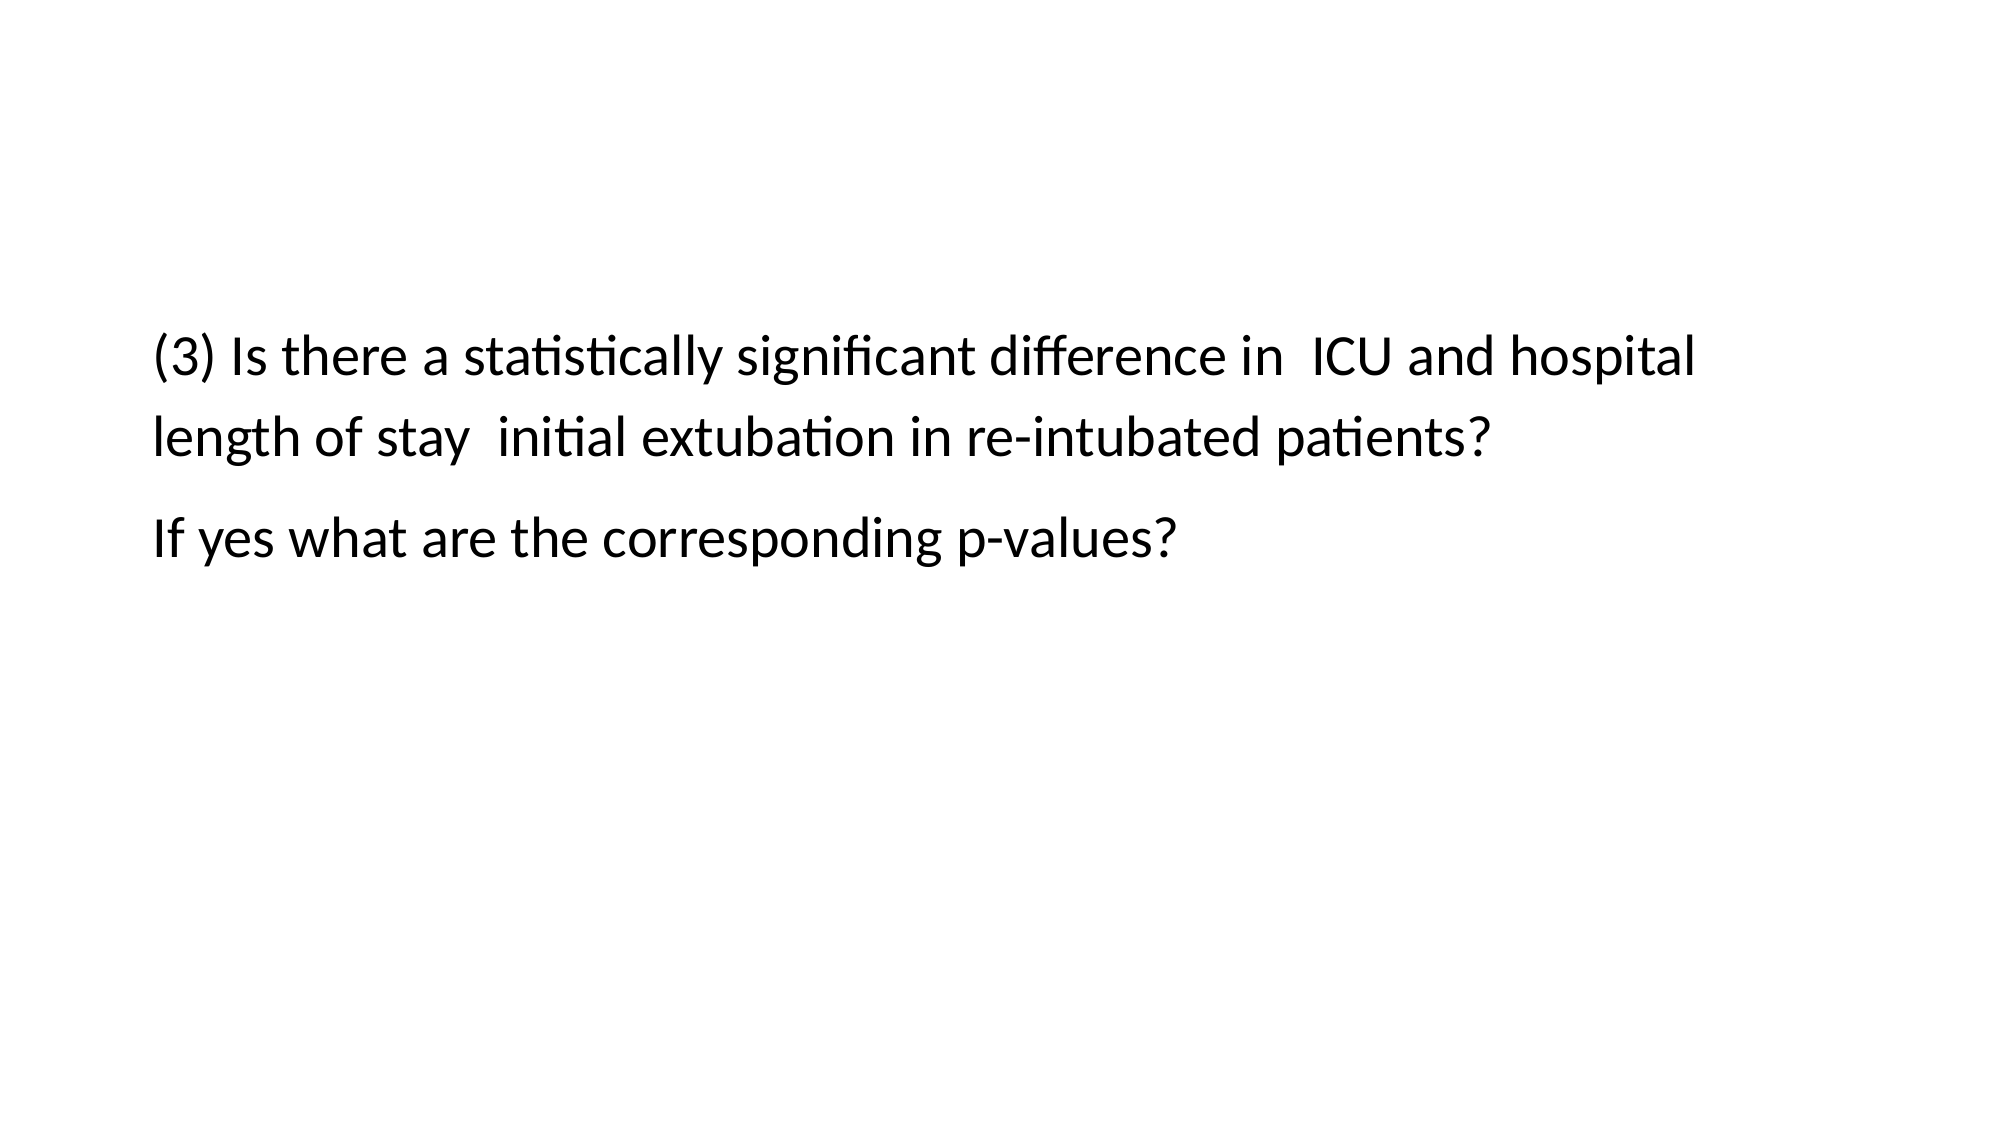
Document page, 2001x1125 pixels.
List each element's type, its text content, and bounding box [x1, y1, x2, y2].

list (3) Is there a statistically significant difference in ICU and hospital length of stay initial extubation in re-intubated patients? If yes what are the corresponding p-values? [137, 299, 1863, 1014]
